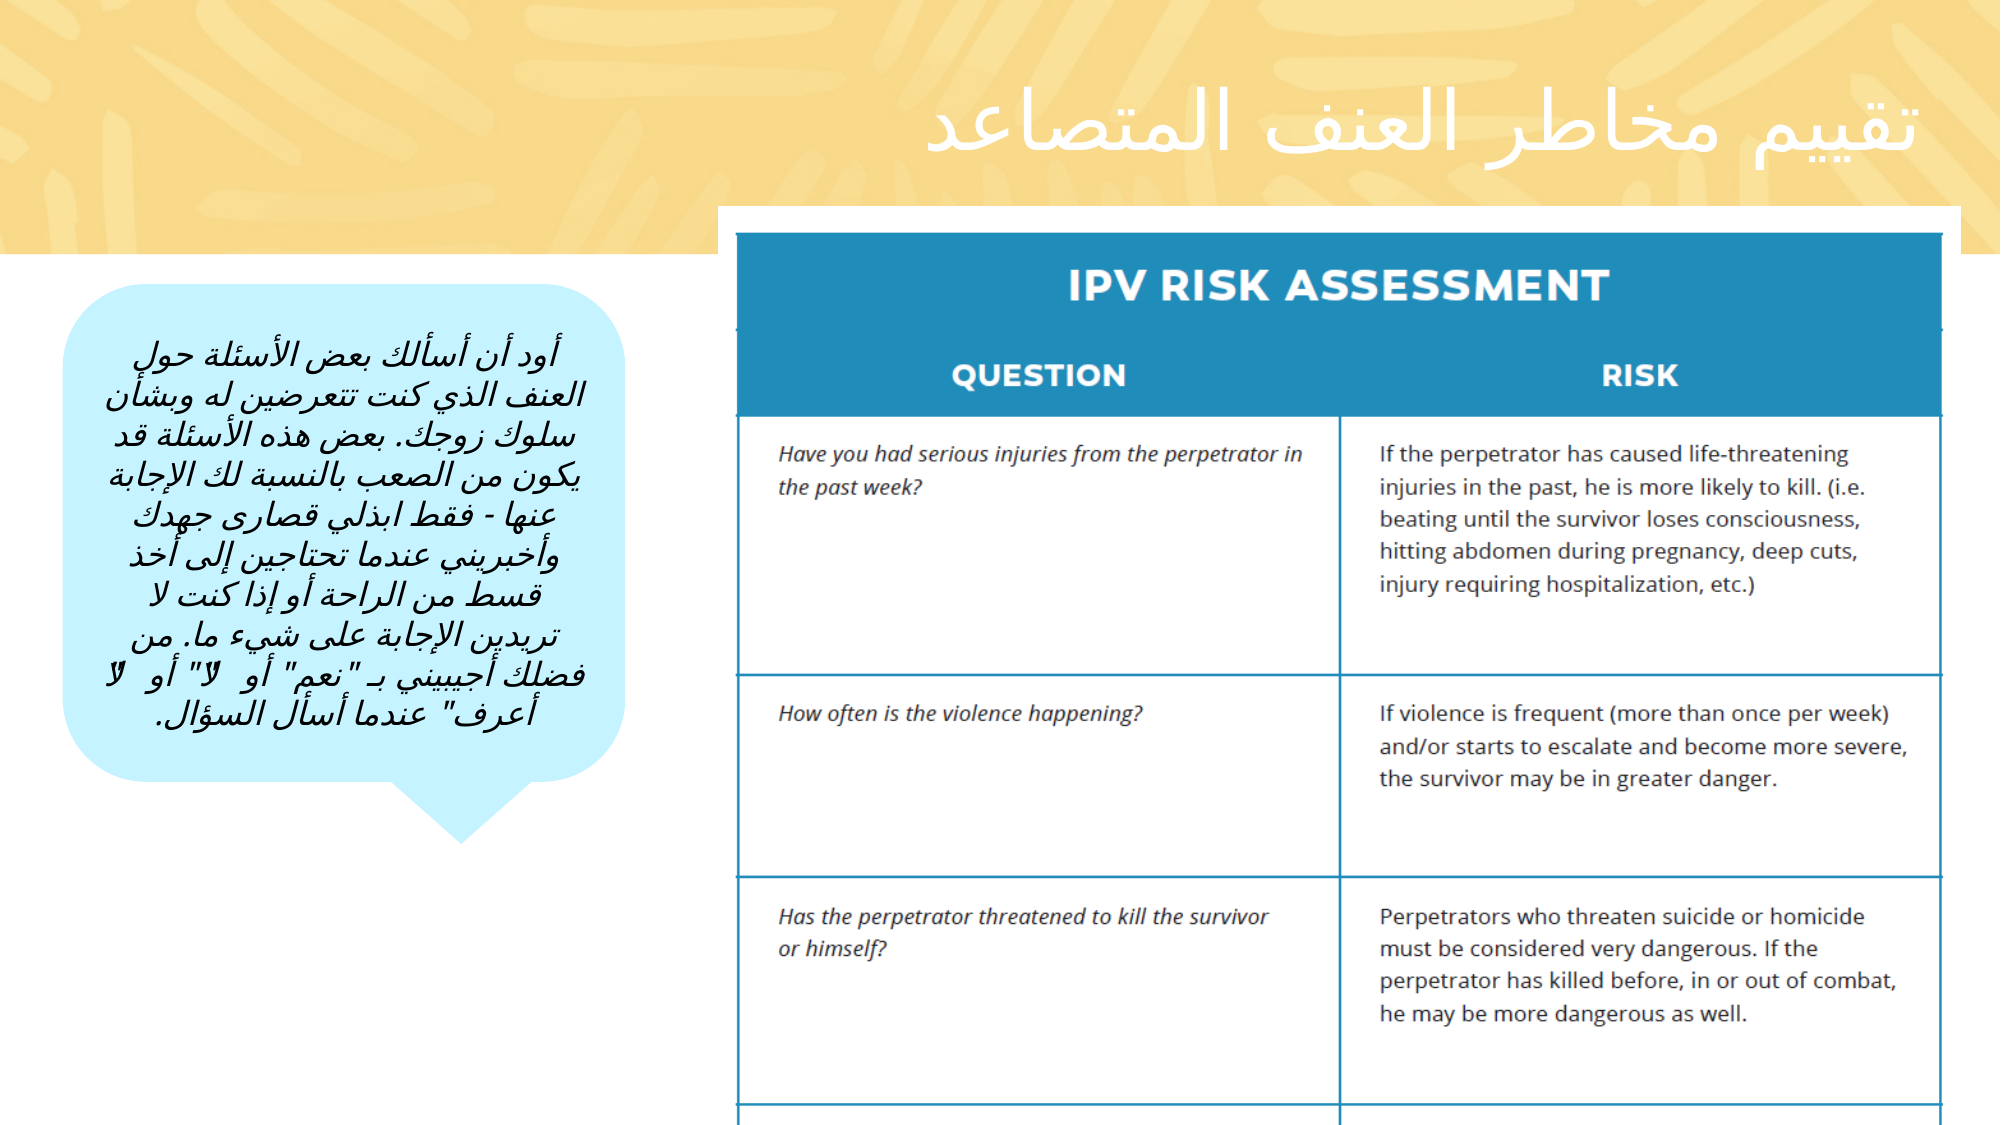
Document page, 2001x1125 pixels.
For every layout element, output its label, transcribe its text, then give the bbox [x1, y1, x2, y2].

picture [0, 0, 2000, 1125]
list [717, 206, 1961, 1125]
title تقييم مخاطر العنف المتصاعد [61, 33, 1938, 220]
text_box أود أن أسألك بعض الأسئلة حول العنف الذي كنت تتعرضين له وبشأن سلوك زوجك. بعض هذه الأسئلة قد يكون من الصعب بالنسبة لك الإجابة عنها - فقط ابذلي قصارى جهدك وأخبريني عندما تحتاجين إلى أخذ قسط من الراحة أو إذا كنت لا تريدين الإجابة على شيء ما. من فضلك أجيبيني بـ "نعم" أو "لا" أو "لا أعرف" عندما أسأل السؤال. [61, 282, 627, 845]
